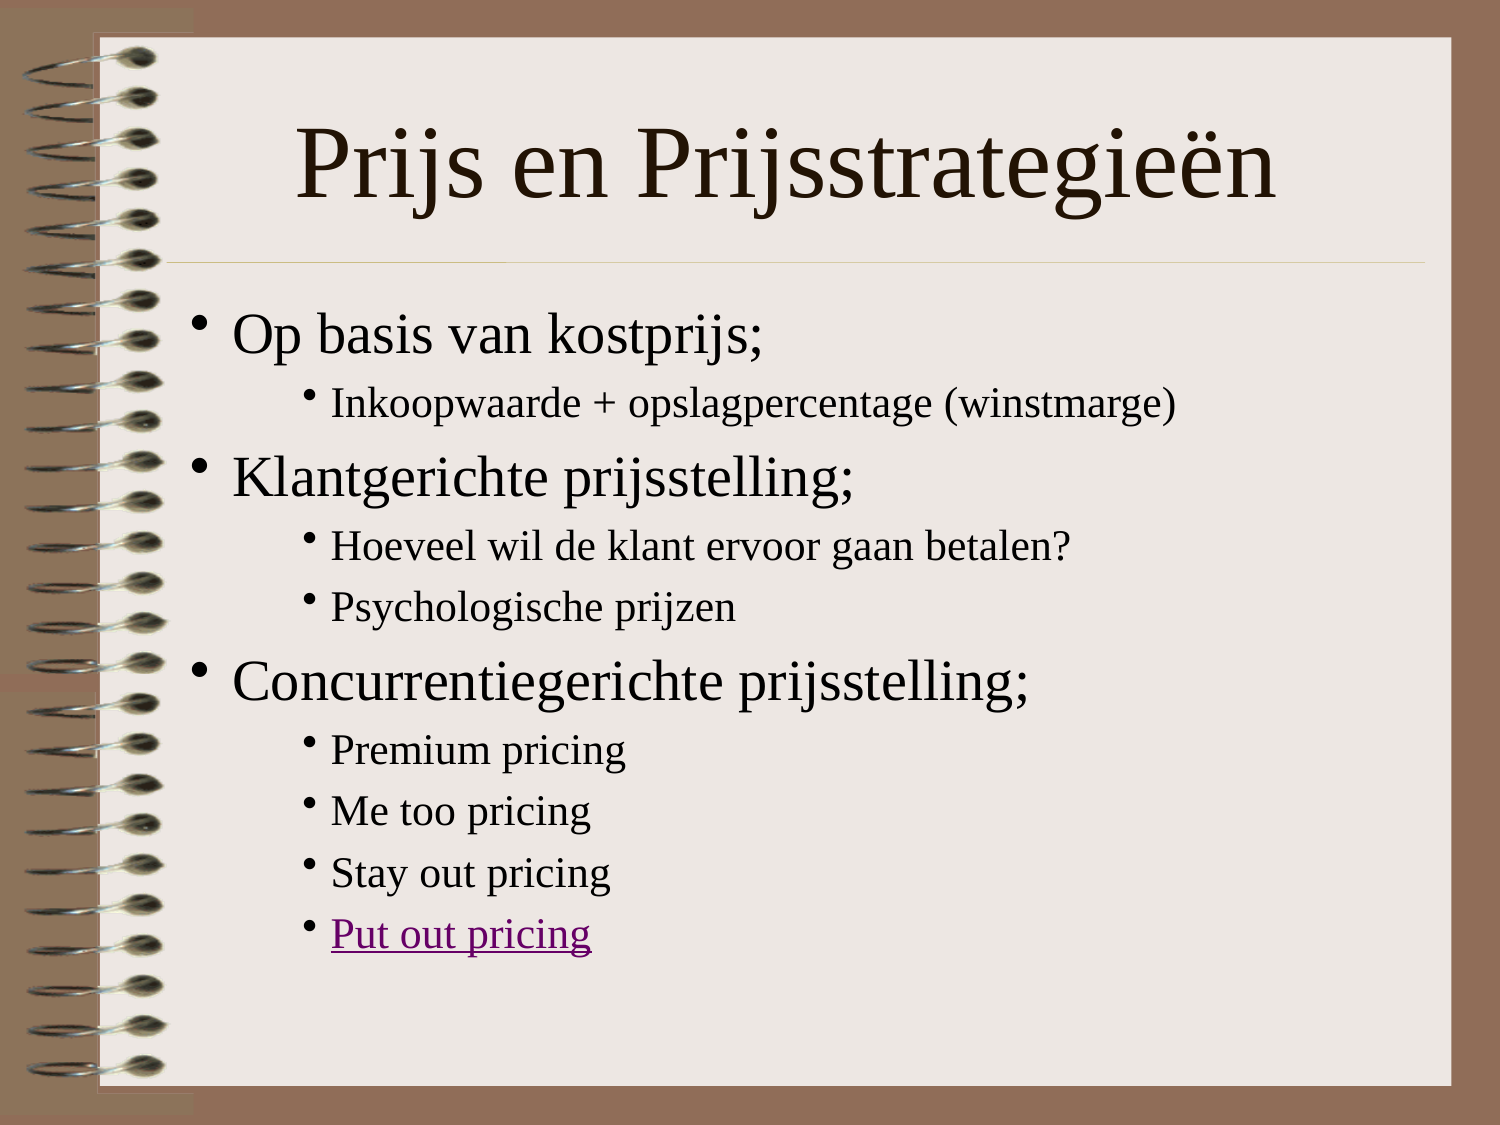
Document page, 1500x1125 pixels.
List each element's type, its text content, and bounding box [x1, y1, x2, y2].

title Prijs en Prijsstrategieën [174, 62, 1425, 250]
list Op basis van kostprijs; Inkoopwaarde + opslagpercentage (winstmarge) Klantgerichte prijsstelling; Hoeveel wil de klant ervoor gaan betalen? Psychologische prijzen Concurrentiegerichte prijsstelling; Premium pricing Me too pricing Stay out pricing Put out pricing [174, 287, 1425, 1011]
picture [0, 8, 194, 674]
picture [0, 692, 194, 1115]
